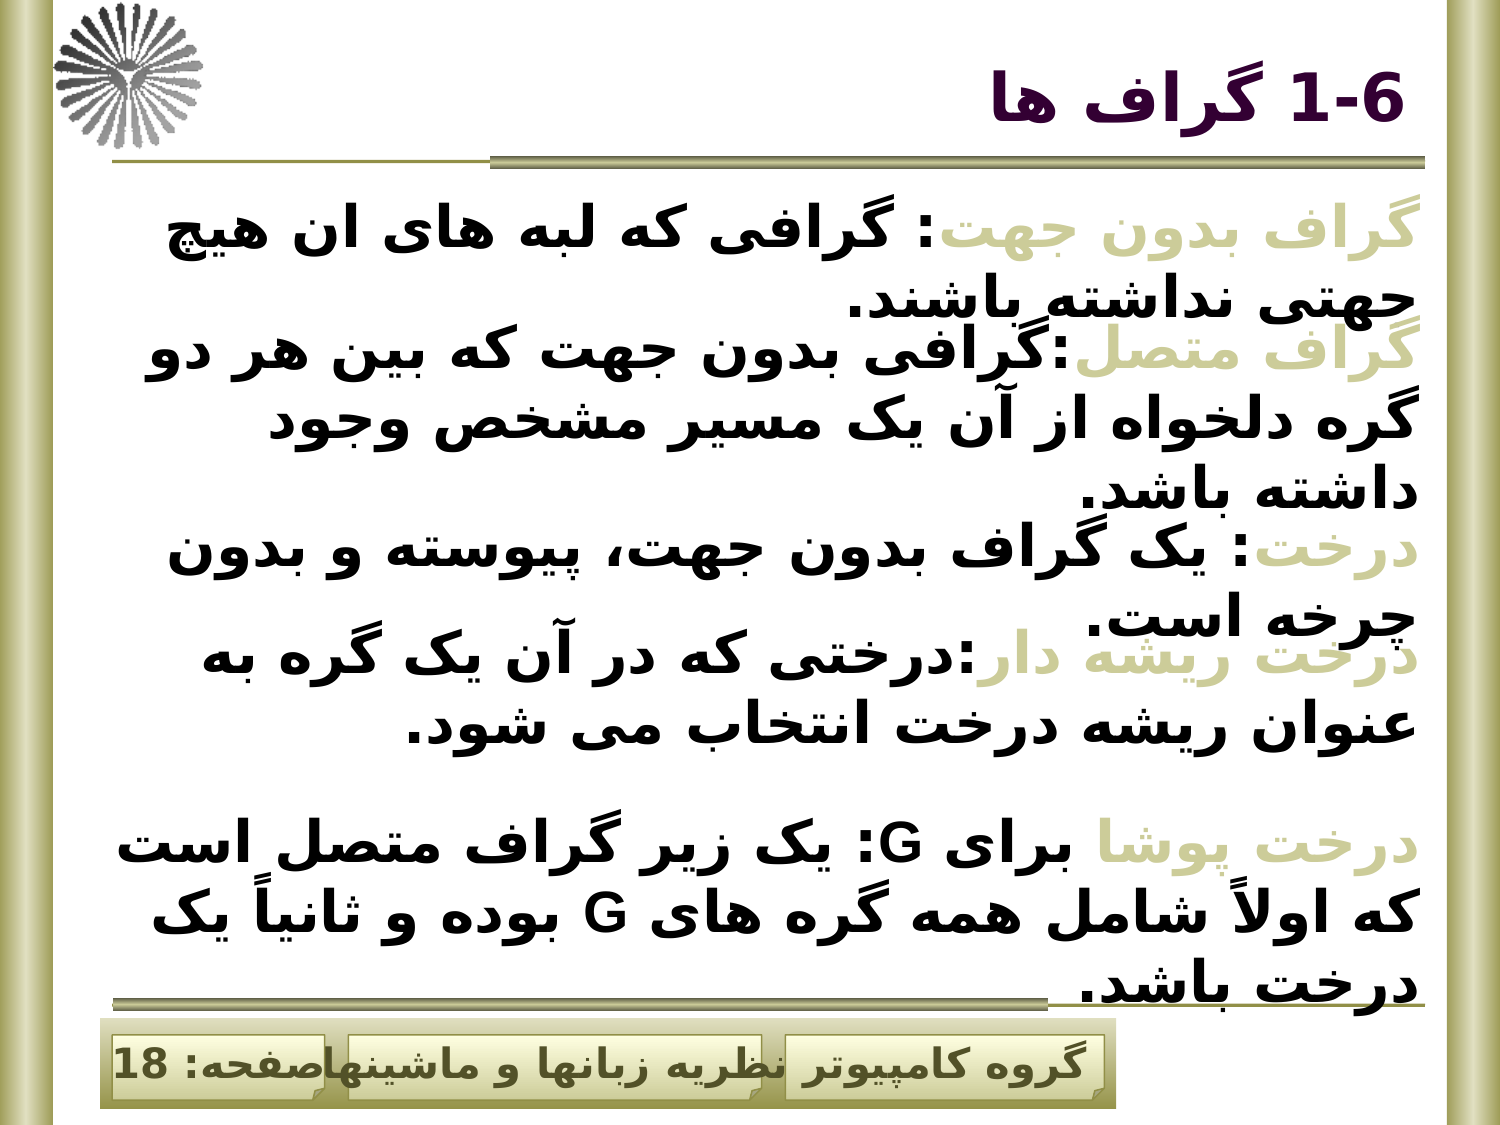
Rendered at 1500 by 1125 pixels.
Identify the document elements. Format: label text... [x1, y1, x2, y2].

title 1-6 گراف ها [147, 42, 1423, 147]
text_box گراف متصل:گرافی بدون جهت که بین هر دو گره دلخواه از آن یک مسیر مشخص وجود داشته باشد. [100, 302, 1436, 500]
text_box درخت: یک گراف بدون جهت، پیوسته و بدون چرخه است. [76, 500, 1436, 608]
text_box درخت ریشه دار:درختی که در آن یک گره به عنوان ریشه درخت انتخاب می شود. [53, 608, 1436, 763]
text_box درخت پوشا برای G: یک زیر گراف متصل است که اولاً شامل همه گره های G بوده و ثانیاً یک درخت باشد. [76, 797, 1436, 1022]
text_box گراف بدون جهت: گرافی که لبه های ان هیچ جهتی نداشته باشند. [112, 181, 1436, 302]
